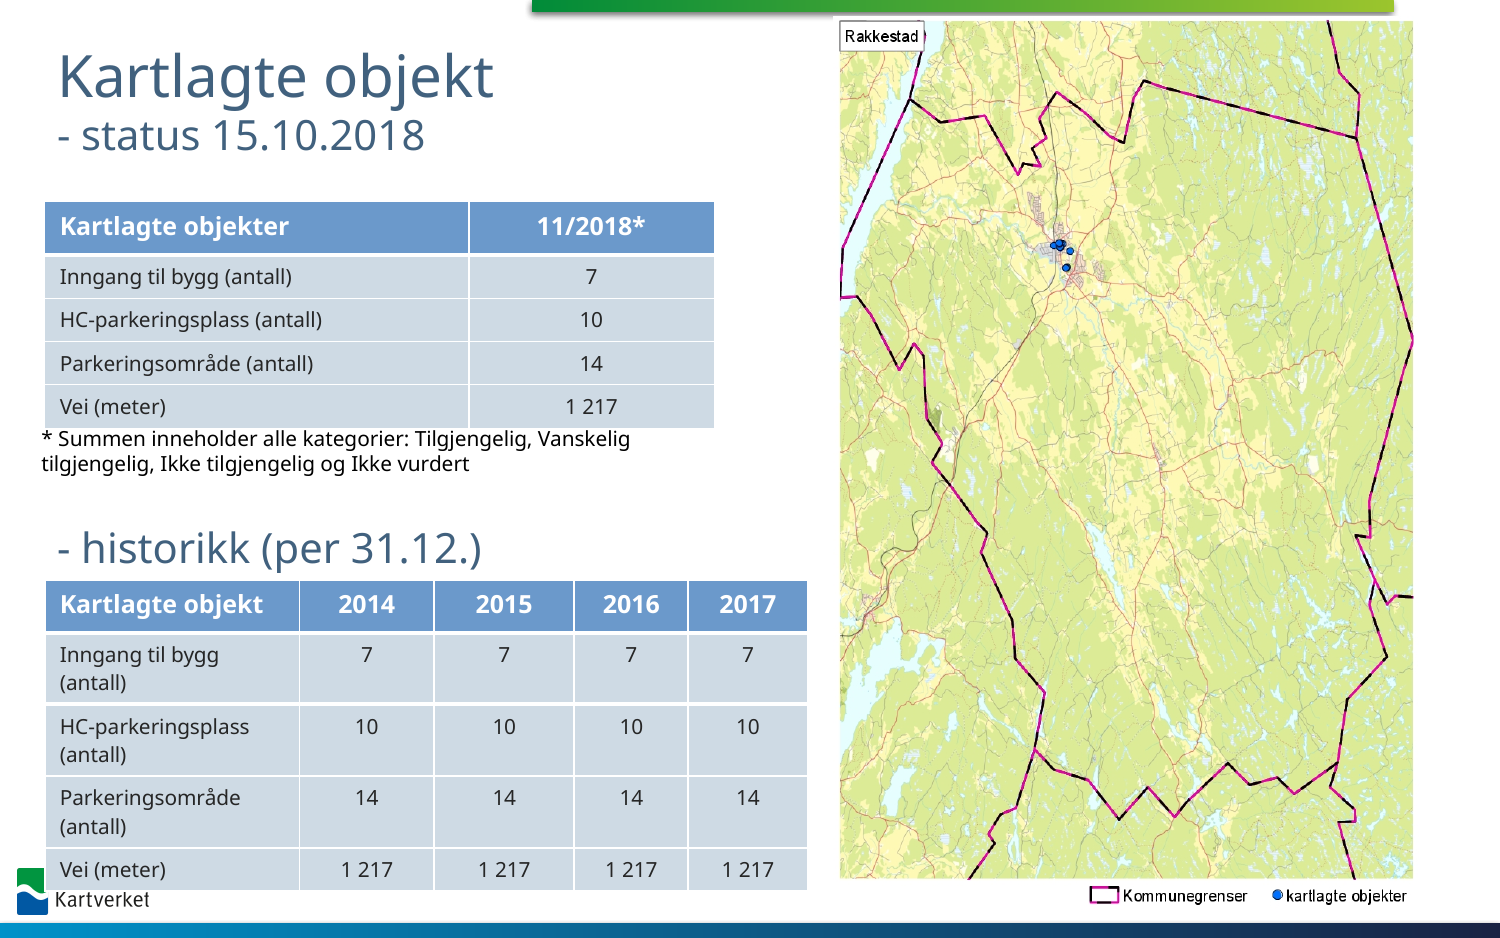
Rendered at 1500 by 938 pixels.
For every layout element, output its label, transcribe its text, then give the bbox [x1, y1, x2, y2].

table_cell 10 [689, 706, 807, 775]
table_cell 10 [300, 706, 433, 775]
table_cell 7 [575, 635, 687, 702]
table_header Kartlagte objekt [46, 581, 299, 631]
table_header 11/2018* [470, 202, 714, 253]
picture [833, 16, 1419, 913]
table_header 2015 [435, 581, 573, 631]
table_header Kartlagte objekter [45, 202, 468, 253]
table_header 2016 [575, 581, 687, 631]
table_cell 14 [575, 777, 687, 847]
table_cell HC-parkeringsplass (antall) [46, 706, 299, 775]
text_box Kartlagte objekt - status 15.10.2018 [42, 24, 828, 167]
table_cell 1 217 [689, 849, 807, 890]
table_cell 1 217 [470, 385, 714, 428]
table_cell HC-parkeringsplass (antall) [45, 299, 468, 341]
table_cell 7 [689, 635, 807, 702]
table_cell Parkeringsområde (antall) [45, 342, 468, 384]
table_cell 10 [470, 299, 714, 341]
text_box * Summen inneholder alle kategorier: Tilgjengelig, Vanskelig tilgjengelig, Ikke tilgjengelig og Ikke vurdert [26, 417, 711, 483]
table_cell 14 [435, 777, 573, 847]
table_cell 14 [470, 342, 714, 384]
table_cell 10 [435, 706, 573, 775]
table_cell 1 217 [300, 849, 433, 890]
table_header 2014 [300, 581, 433, 631]
table_cell Vei (meter) [46, 849, 299, 890]
table_cell 14 [300, 777, 433, 847]
table_cell Vei (meter) [45, 385, 468, 417]
table_header 2017 [689, 581, 807, 631]
table_cell 1 217 [435, 849, 573, 890]
table_cell Inngang til bygg (antall) [46, 635, 299, 702]
table_cell 7 [435, 635, 573, 702]
table_cell Parkeringsområde (antall) [46, 777, 299, 847]
table_cell 14 [689, 777, 807, 847]
table_cell 1 217 [575, 849, 687, 890]
table_cell 7 [470, 257, 714, 298]
text_box - historikk (per 31.12.) [42, 496, 828, 580]
table_cell 10 [575, 706, 687, 775]
table_cell 7 [300, 635, 433, 702]
table_cell Inngang til bygg (antall) [45, 257, 468, 298]
